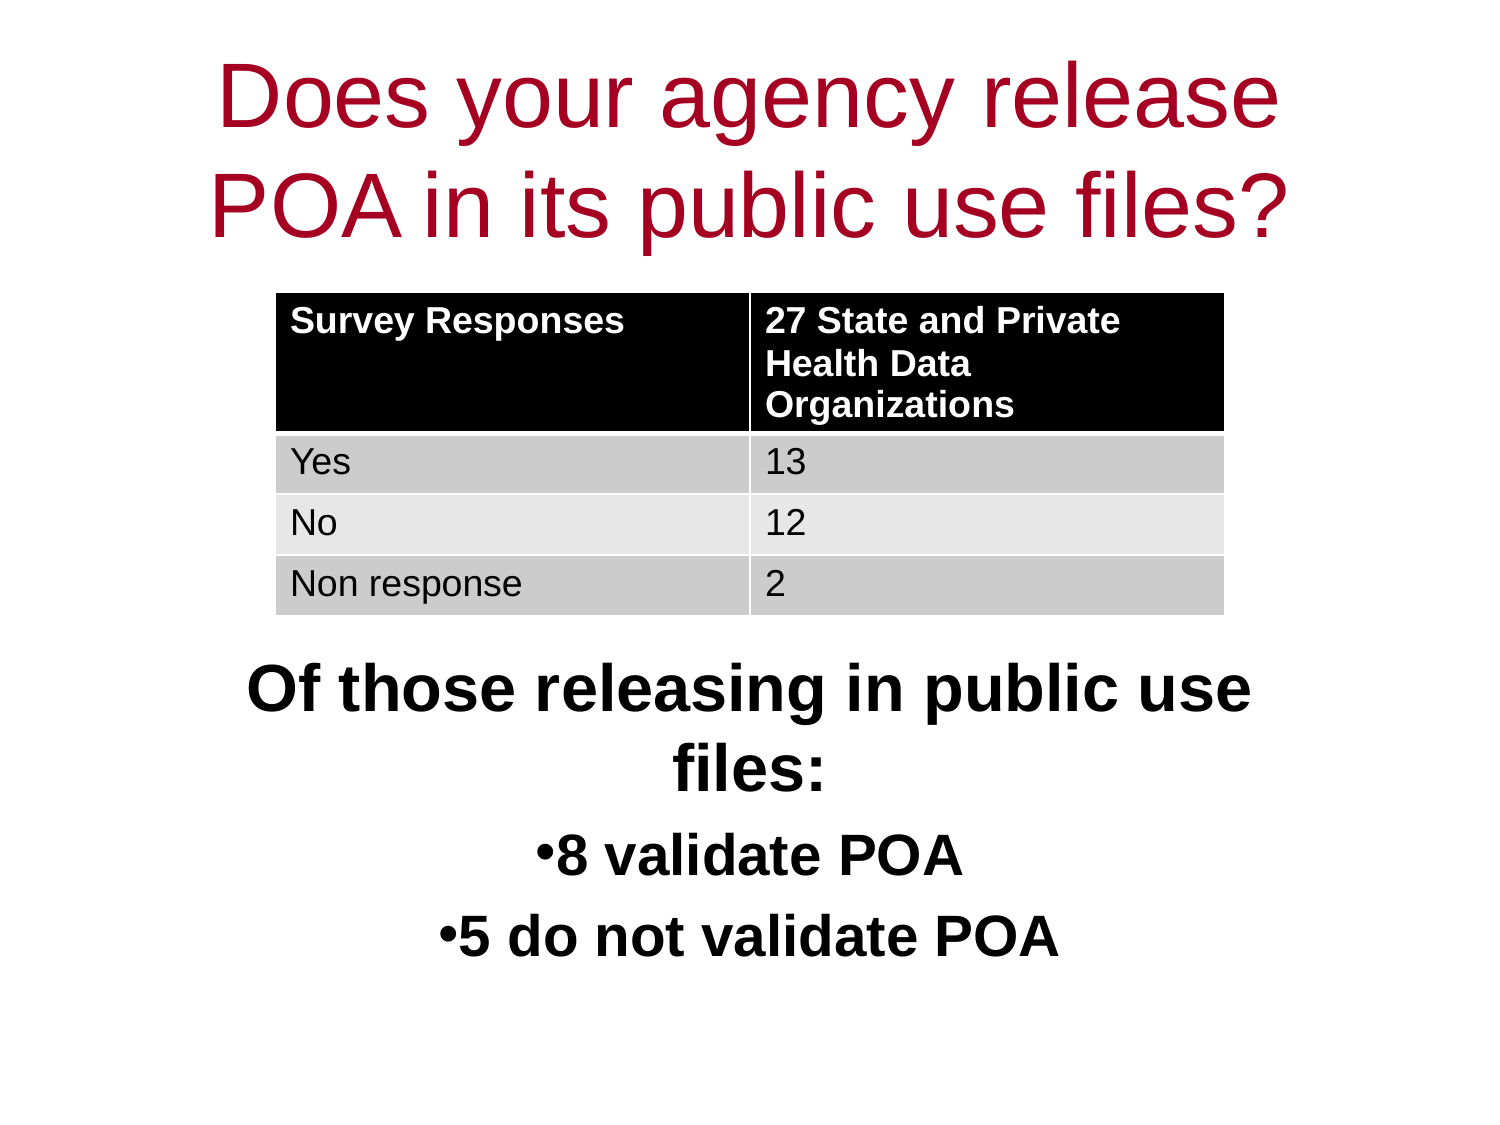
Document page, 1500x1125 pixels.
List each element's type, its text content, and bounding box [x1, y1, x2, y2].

title Does your agency release POA in its public use files? [112, 24, 1388, 267]
table_header 27 State and Private Health Data Organizations [751, 293, 1224, 431]
table_cell No [276, 495, 749, 554]
table_cell 2 [751, 556, 1224, 615]
table_cell 13 [751, 436, 1224, 493]
subtitle Of those releasing in public use files: 8 validate POA 5 do not validate POA [224, 637, 1276, 926]
table_cell 12 [751, 495, 1224, 554]
table_cell Non response [276, 556, 749, 615]
table_header Survey Responses [276, 293, 749, 431]
table_cell Yes [276, 436, 749, 493]
